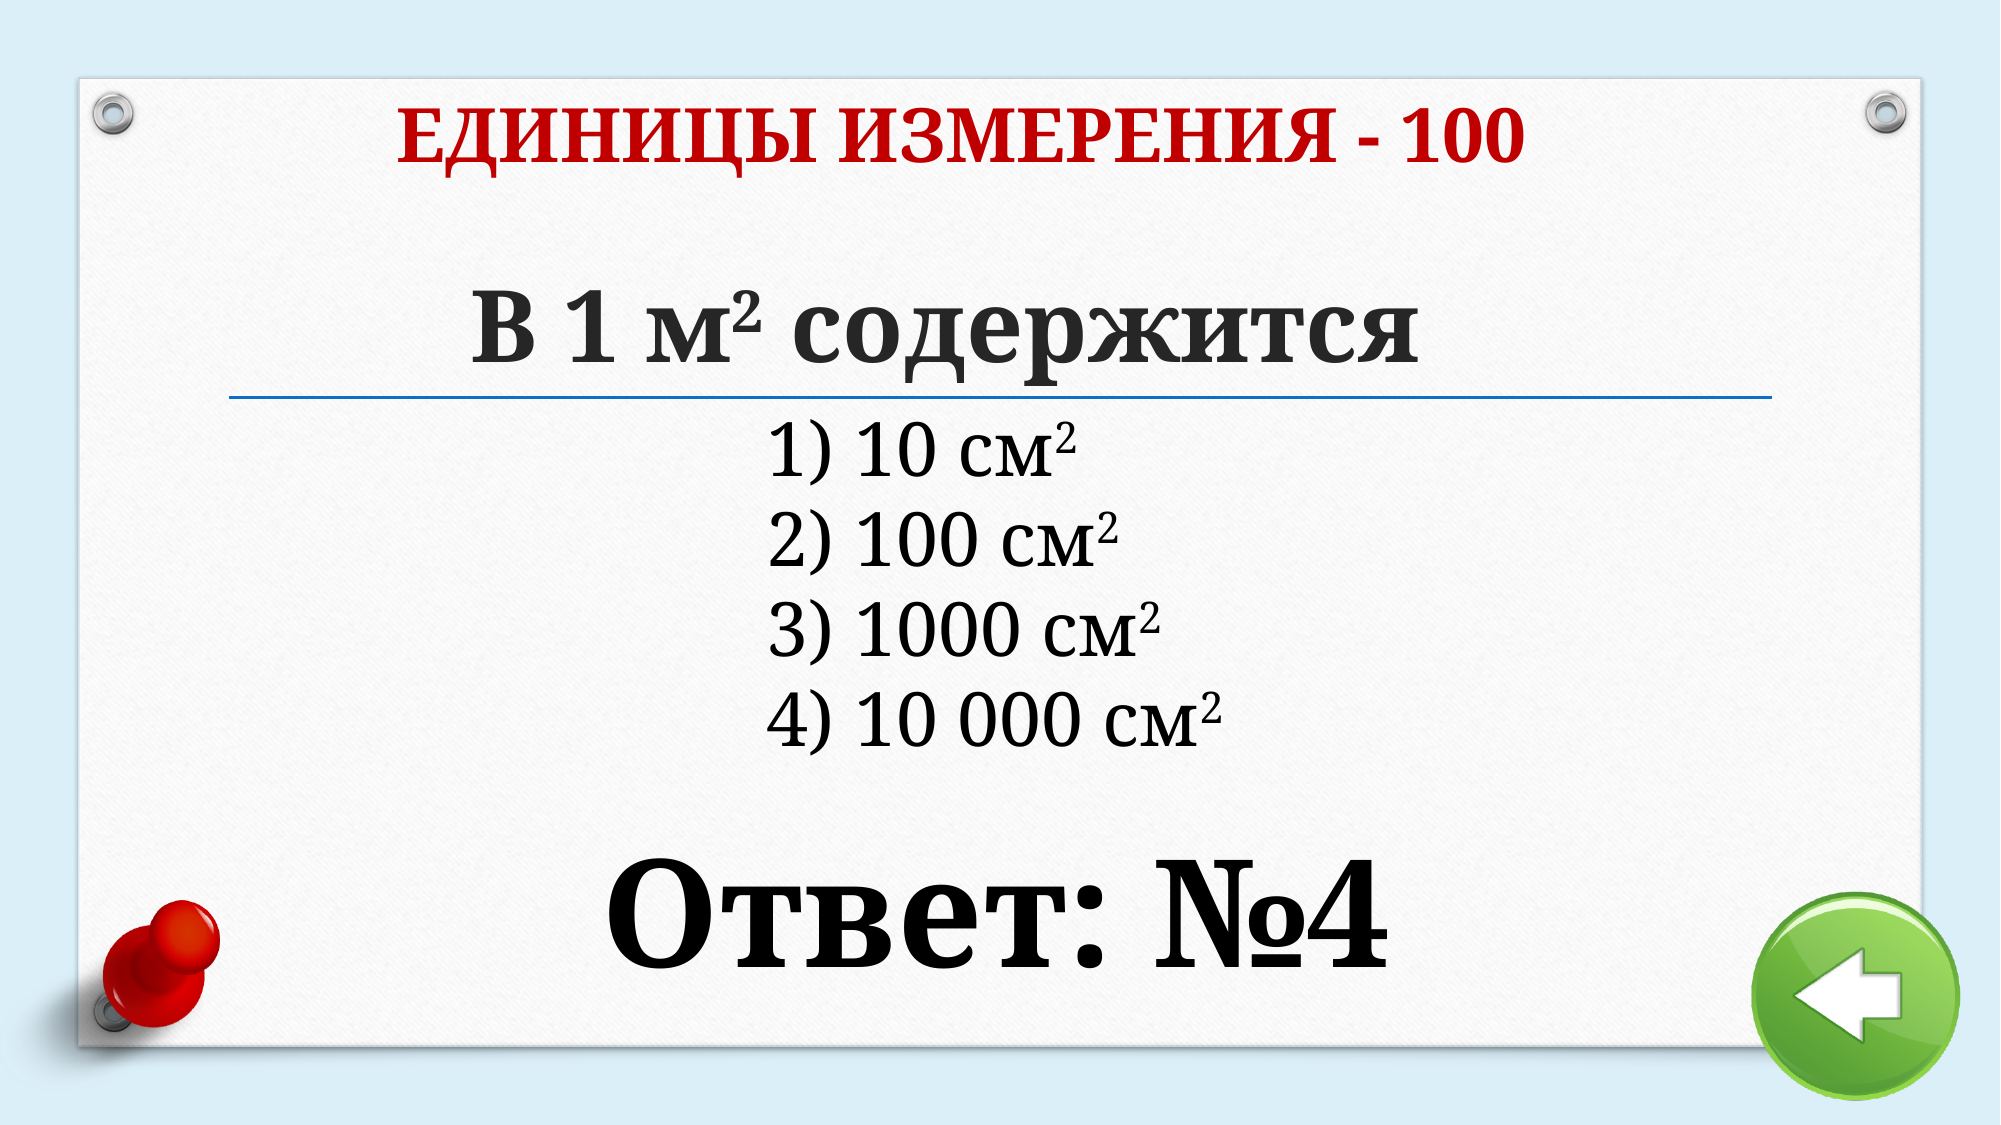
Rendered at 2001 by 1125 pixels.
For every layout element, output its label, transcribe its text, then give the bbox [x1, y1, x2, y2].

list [1732, 886, 1975, 1108]
text_box Ответ: №4 [586, 810, 1415, 1005]
picture [0, 0, 2000, 1125]
text_box ЕДИНИЦЫ ИЗМЕРЕНИЯ - 100 [381, 79, 1542, 185]
title В 1 м2 содержится [157, 335, 1733, 550]
text_box 1) 10 см2 2) 100 см2 3) 1000 см2 4) 10 000 см2 [732, 393, 1733, 769]
